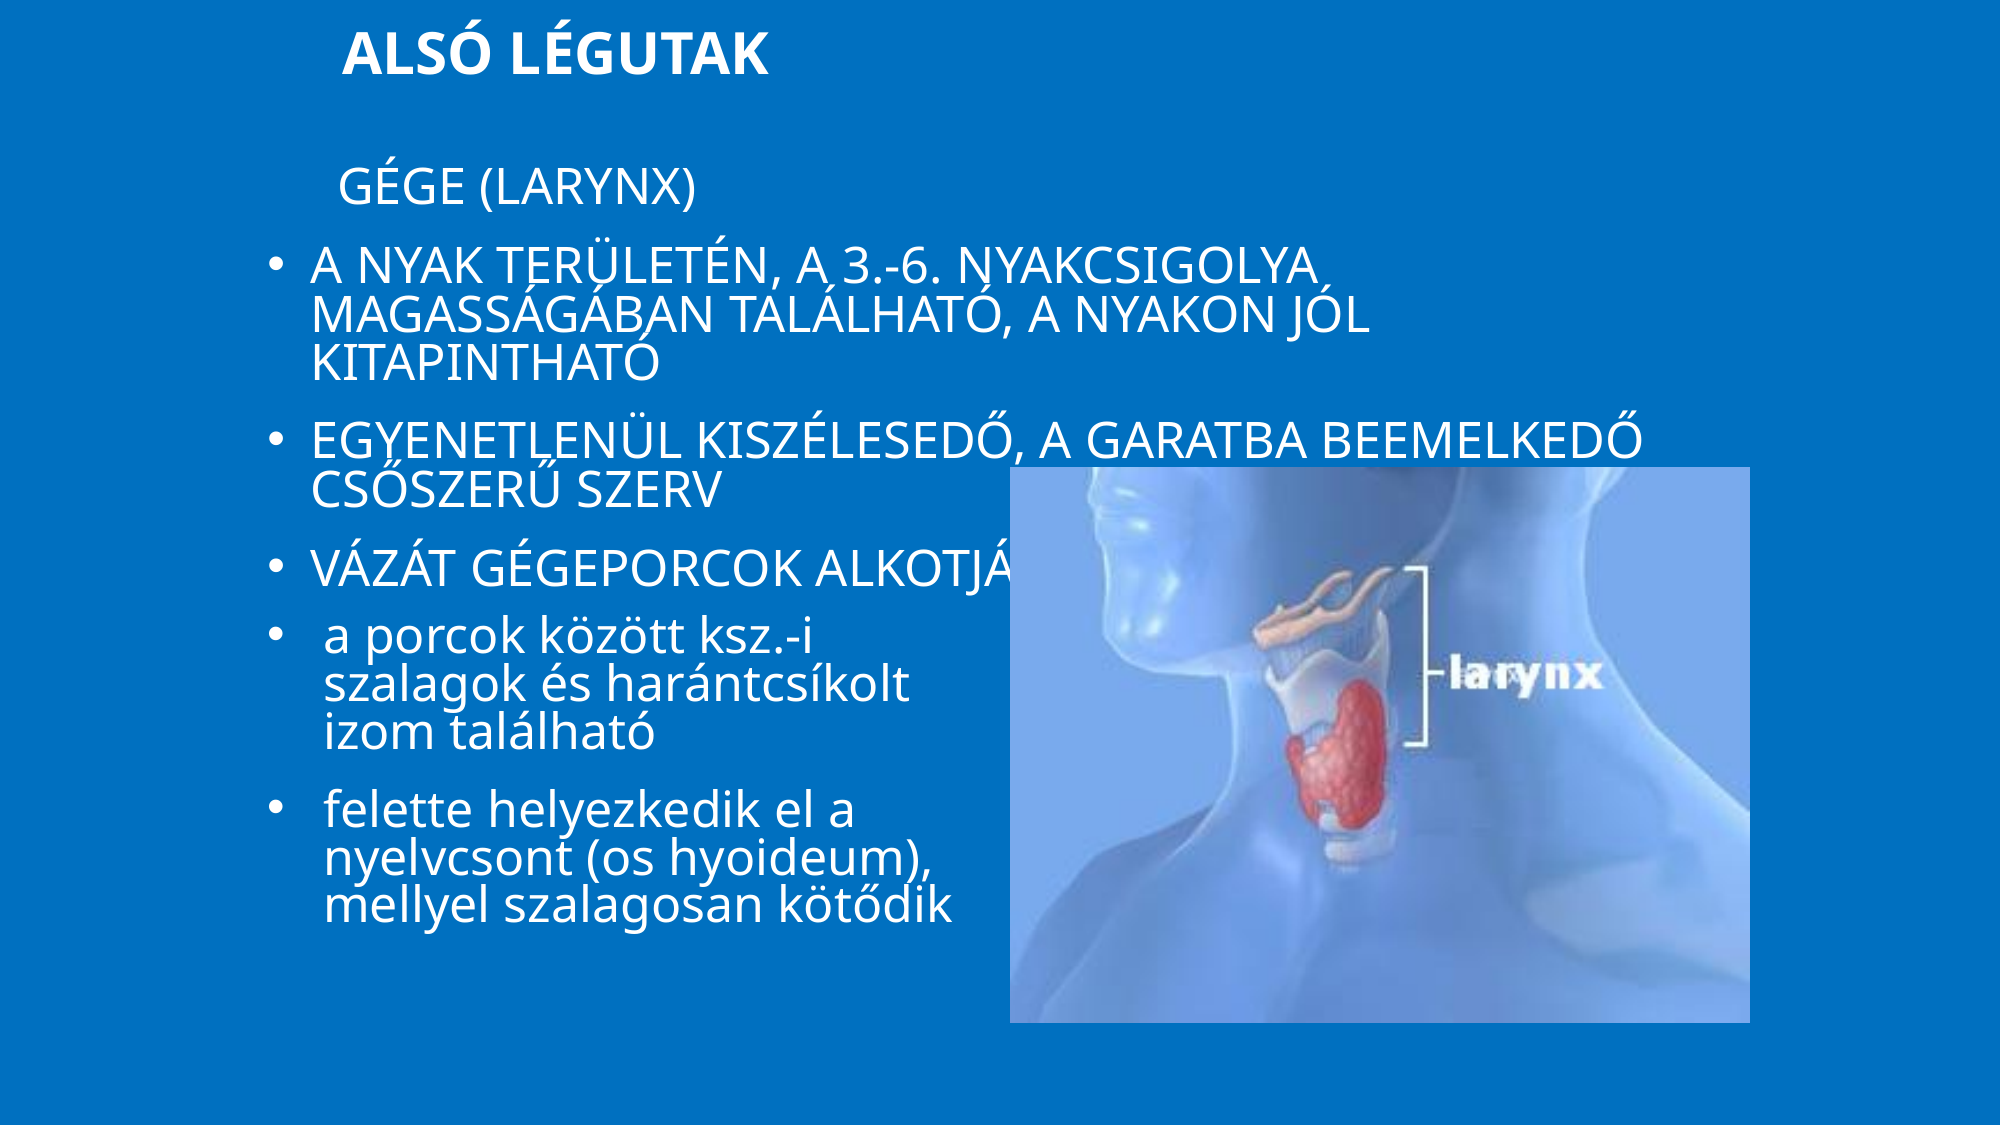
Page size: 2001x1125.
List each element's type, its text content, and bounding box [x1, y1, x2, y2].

picture [1010, 467, 1751, 1023]
title Alsó légutak [327, 7, 1603, 95]
text_box a porcok között ksz.-i szalagok és harántcsíkolt izom található felette helyezkedik el a nyelvcsont (os hyoideum), mellyel szalagosan kötődik [252, 607, 1010, 1000]
list Gége (larynx) a nyak területén, a 3.-6. nyakcsigolya magasságában található, a nyakon jól kitapintható egyenetlenül kiszélesedő, a garatba beemelkedő csőszerű szerv vázát gégeporcok alkotják [252, 158, 1703, 607]
